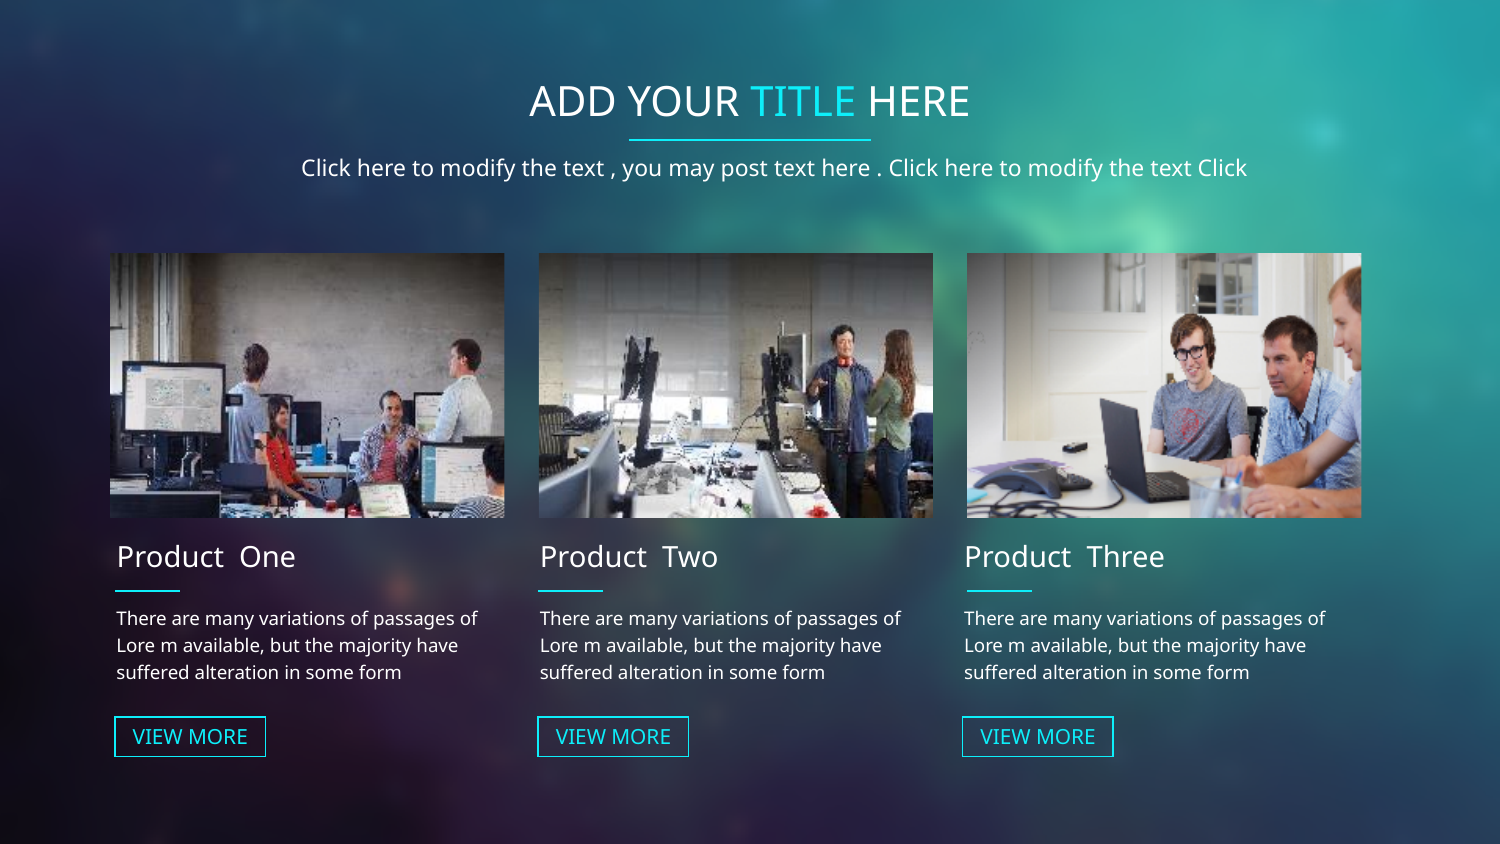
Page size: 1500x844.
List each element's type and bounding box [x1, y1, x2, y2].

text_box [965, 252, 1363, 520]
picture [0, 0, 1500, 844]
text_box [108, 252, 506, 520]
text_box [537, 252, 935, 520]
text_box [524, 530, 917, 758]
text_box [949, 530, 1342, 758]
text_box [101, 530, 494, 758]
